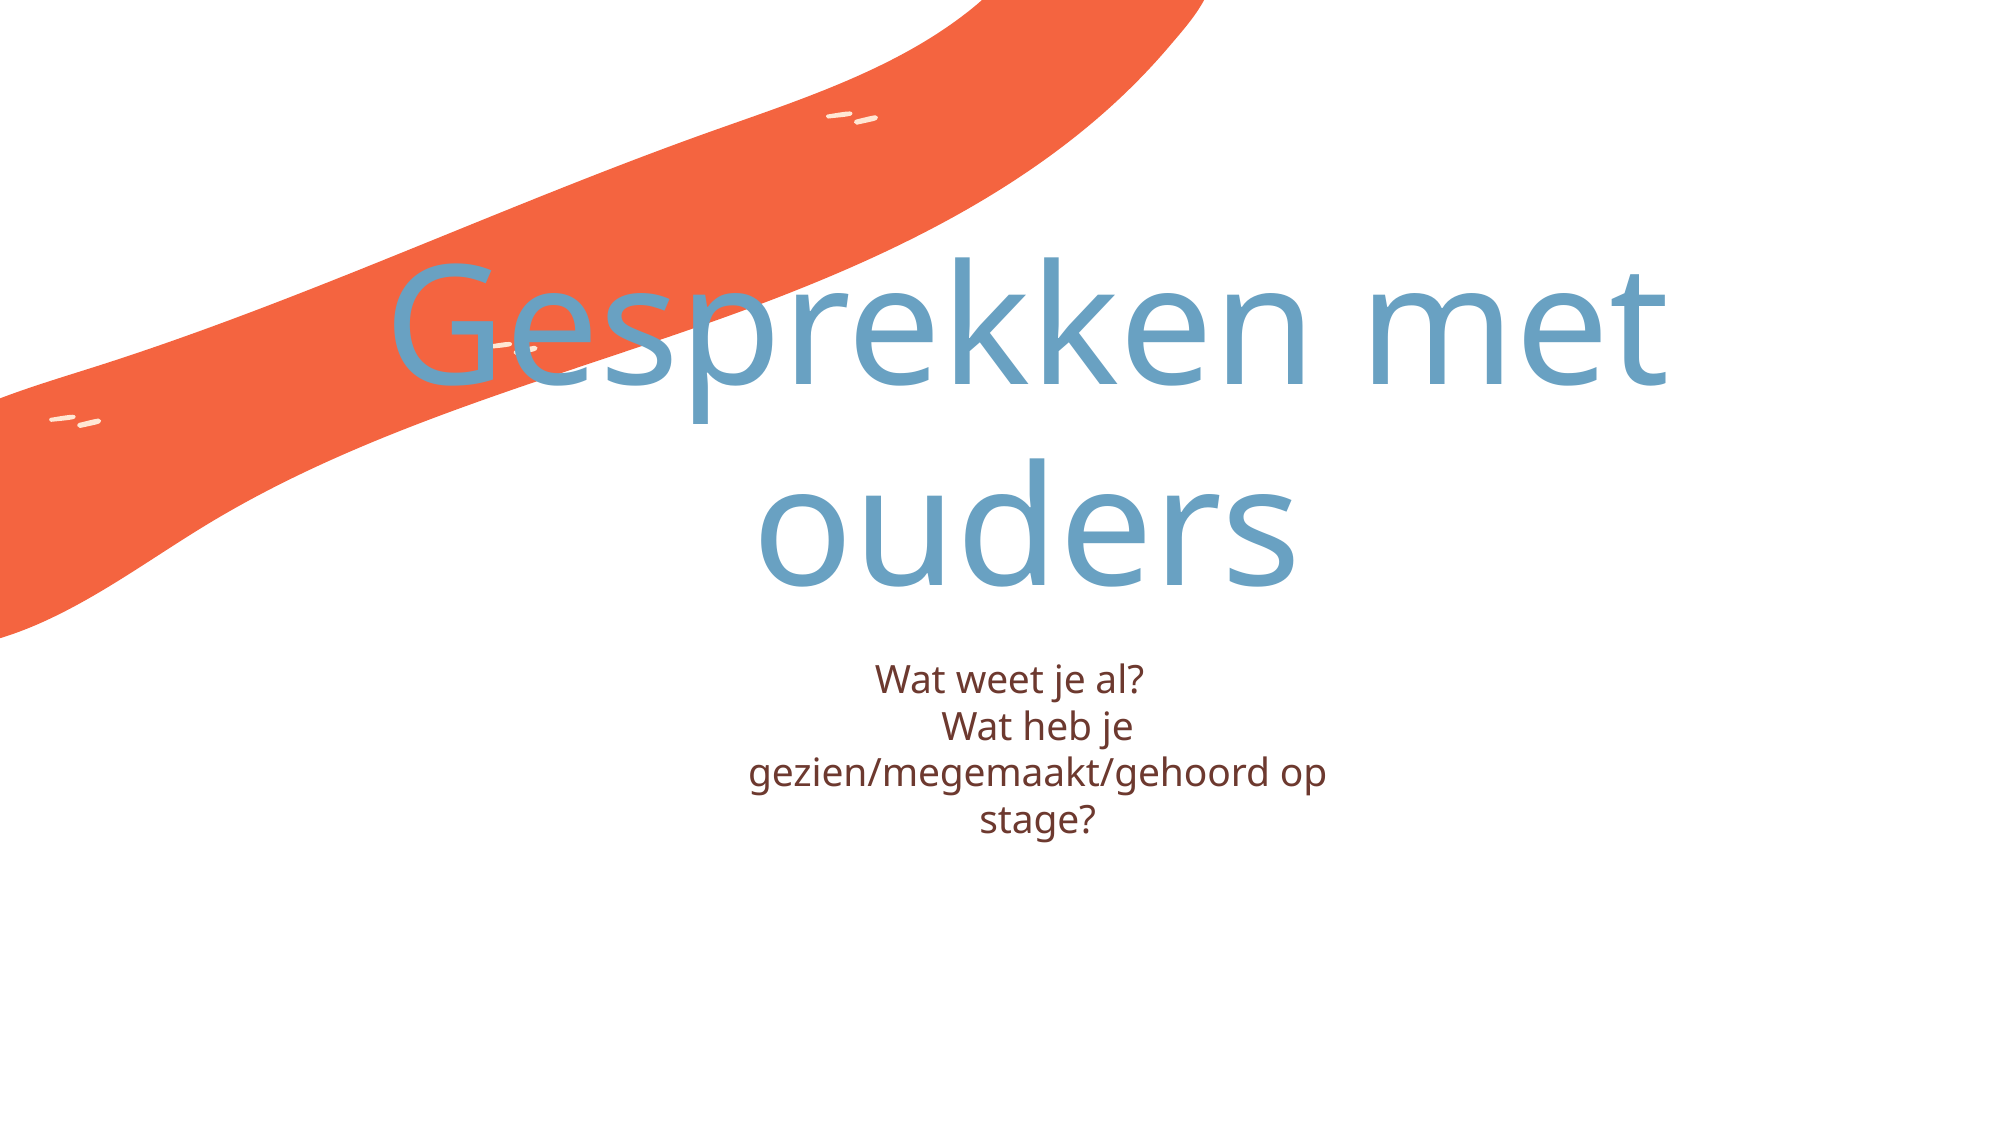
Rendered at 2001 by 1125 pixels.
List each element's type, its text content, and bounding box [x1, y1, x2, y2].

title Gesprekken met ouders [359, 406, 1696, 634]
subtitle Wat weet je al? Wat heb je gezien/megemaakt/gehoord op stage? [639, 674, 1361, 822]
